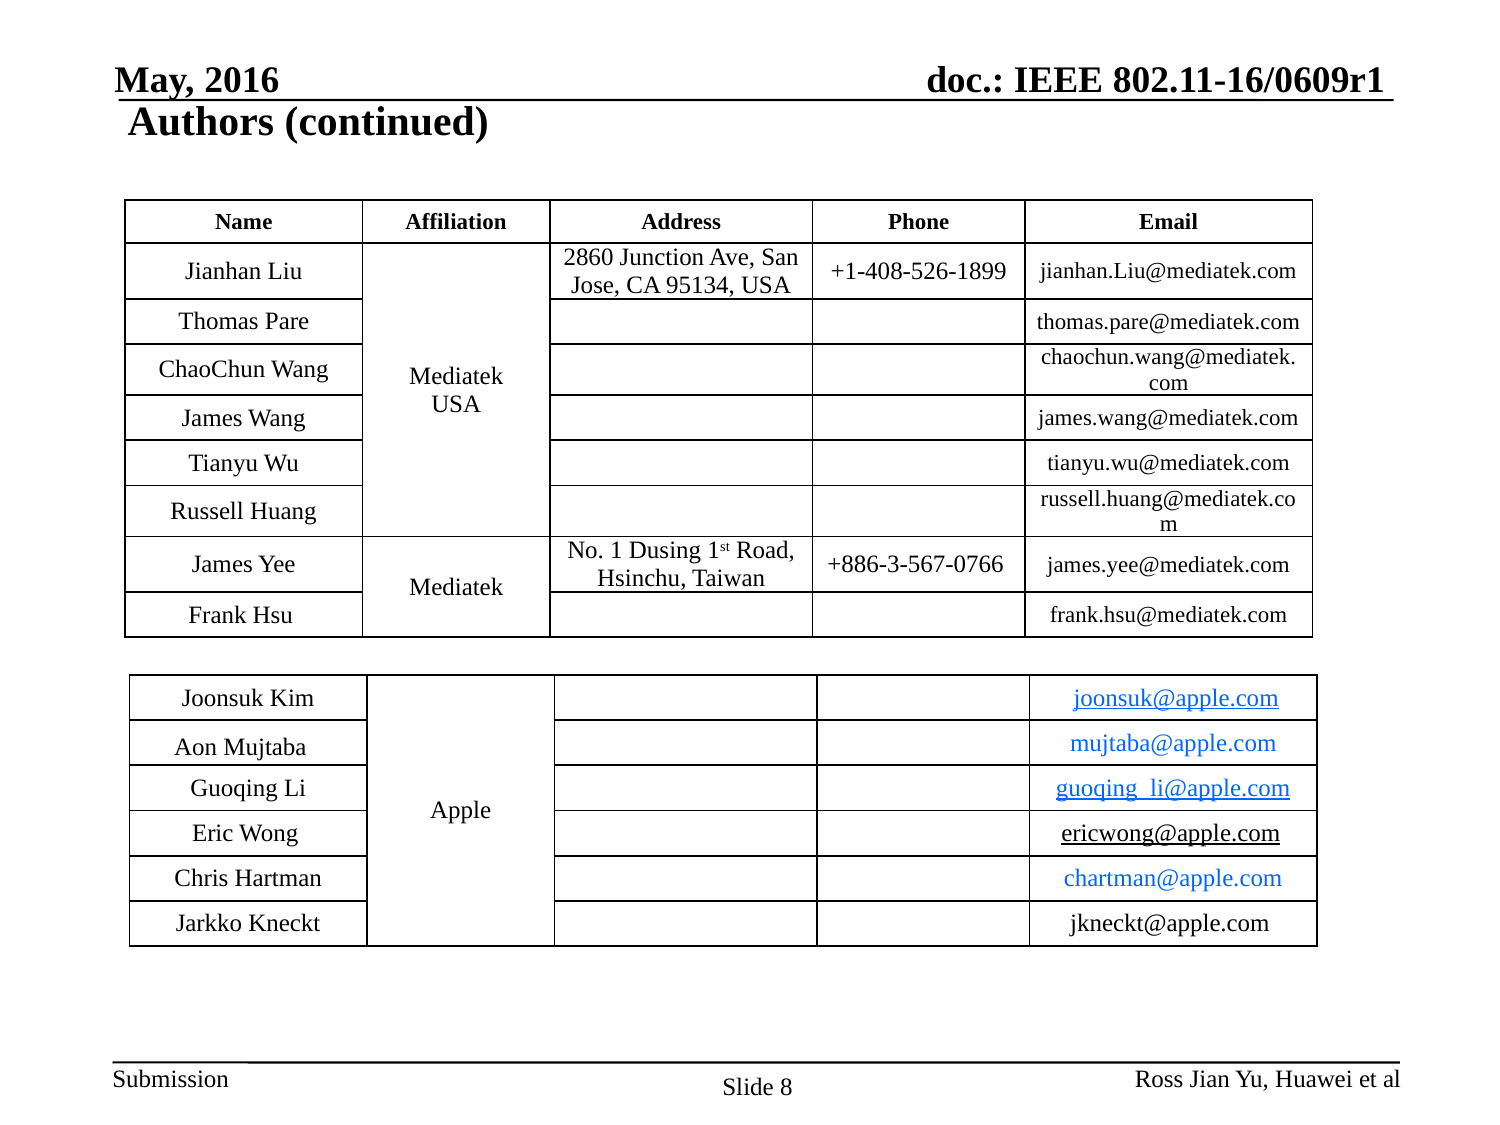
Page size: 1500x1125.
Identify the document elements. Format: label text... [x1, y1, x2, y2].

table_cell Mediatek USA [363, 244, 549, 536]
table_cell [813, 486, 1024, 536]
table_cell chartman@apple.com [1030, 857, 1316, 900]
slide_number Slide 8 [713, 1069, 802, 1101]
table_cell [818, 902, 1029, 945]
table_cell 2860 Junction Ave, San Jose, CA 95134, USA [551, 244, 812, 298]
table_cell Frank Hsu [126, 593, 362, 636]
table_header joonsuk@apple.com [1030, 676, 1316, 719]
table_cell tianyu.wu@mediatek.com [1026, 441, 1312, 485]
table_cell [813, 396, 1024, 439]
table_cell [555, 857, 816, 900]
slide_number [114, 54, 281, 99]
table_cell jianhan.Liu@mediatek.com [1026, 244, 1312, 298]
table_cell Jianhan Liu [126, 244, 362, 298]
table_header Affiliation [363, 201, 549, 242]
table_cell [551, 486, 812, 536]
table_cell [555, 721, 816, 764]
table_cell [818, 721, 1029, 764]
table_cell Aon Mujtaba [130, 721, 366, 764]
table_cell [551, 593, 812, 636]
table_header Email [1026, 201, 1312, 242]
table_cell mujtaba@apple.com [1030, 721, 1316, 764]
table_header Apple [368, 676, 554, 945]
table_cell jkneckt@apple.com [1030, 902, 1316, 945]
table_cell [555, 766, 816, 810]
table_header [555, 676, 816, 719]
table_cell Eric Wong [130, 811, 366, 855]
table_cell frank.hsu@mediatek.com [1026, 593, 1312, 636]
table_cell [555, 811, 816, 855]
table_cell [551, 345, 812, 394]
table_cell russell.huang@mediatek.com [1026, 486, 1312, 536]
table_header Name [126, 201, 362, 242]
table_cell [551, 300, 812, 343]
table_cell ericwong@apple.com [1030, 811, 1316, 855]
footer Ross Jian Yu, Huawei et al [1131, 1061, 1402, 1125]
table_cell [818, 766, 1029, 810]
table_header Joonsuk Kim [130, 676, 366, 719]
table_cell Jarkko Kneckt [130, 902, 366, 945]
table_header Phone [813, 201, 1024, 242]
table_cell Russell Huang [126, 486, 362, 536]
table_cell [818, 811, 1029, 855]
table_cell guoqing_li@apple.com [1030, 766, 1316, 810]
table_cell +886-3-567-0766 [813, 537, 1024, 591]
table_cell [813, 300, 1024, 343]
table_cell [818, 857, 1029, 900]
table_header [818, 676, 1029, 719]
table_cell [551, 441, 812, 485]
table_cell Guoqing Li [130, 766, 366, 810]
table_cell james.wang@mediatek.com [1026, 396, 1312, 439]
table_header Address [551, 201, 812, 242]
table_cell thomas.pare@mediatek.com [1026, 300, 1312, 343]
table_cell [813, 345, 1024, 394]
table_cell [551, 396, 812, 439]
table_cell [813, 441, 1024, 485]
table_cell James Yee [126, 537, 362, 591]
table_cell chaochun.wang@mediatek.com [1026, 345, 1312, 394]
table_cell [555, 902, 816, 945]
table_cell James Wang [126, 396, 362, 439]
table_cell +1-408-526-1899 [813, 244, 1024, 298]
table_cell Chris Hartman [130, 857, 366, 900]
table_cell Mediatek [363, 537, 549, 636]
table_cell james.yee@mediatek.com [1026, 537, 1312, 591]
table_cell Thomas Pare [126, 300, 362, 343]
table_cell [813, 593, 1024, 636]
table_cell Tianyu Wu [126, 441, 362, 485]
table_cell ChaoChun Wang [126, 345, 362, 394]
table_cell No. 1 Dusing 1st Road, Hsinchu, Taiwan [551, 537, 812, 591]
title Authors (continued) [112, 99, 1388, 138]
